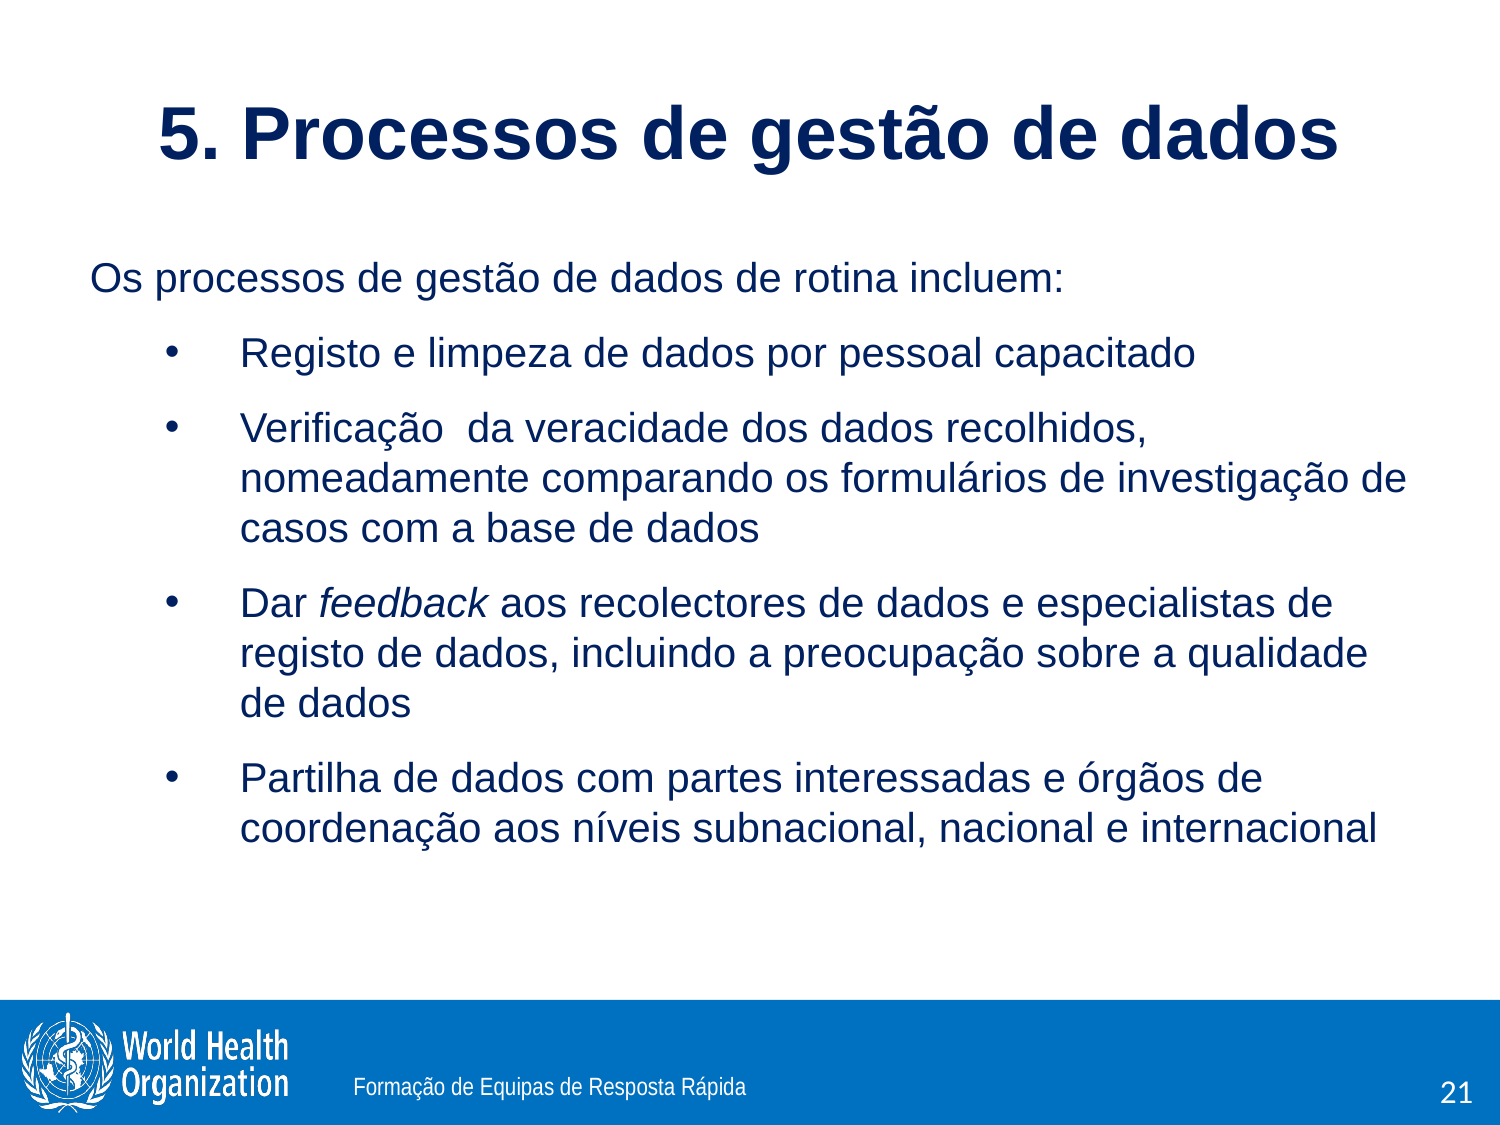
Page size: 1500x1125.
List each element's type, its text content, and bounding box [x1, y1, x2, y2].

picture [21, 1012, 288, 1113]
title 5. Processos de gestão de dados [75, 56, 1425, 220]
text_box Os processos de gestão de dados de rotina incluem: Registo e limpeza de dados por pessoal capacitado Verificação da veracidade dos dados recolhidos, nomeadamente comparando os formulários de investigação de casos com a base de dados Dar feedback aos recolectores de dados e especialistas de registo de dados, incluindo a preocupação sobre a qualidade de dados Partilha de dados com partes interessadas e órgãos de coordenação aos níveis subnacional, nacional e internacional [74, 243, 1425, 941]
